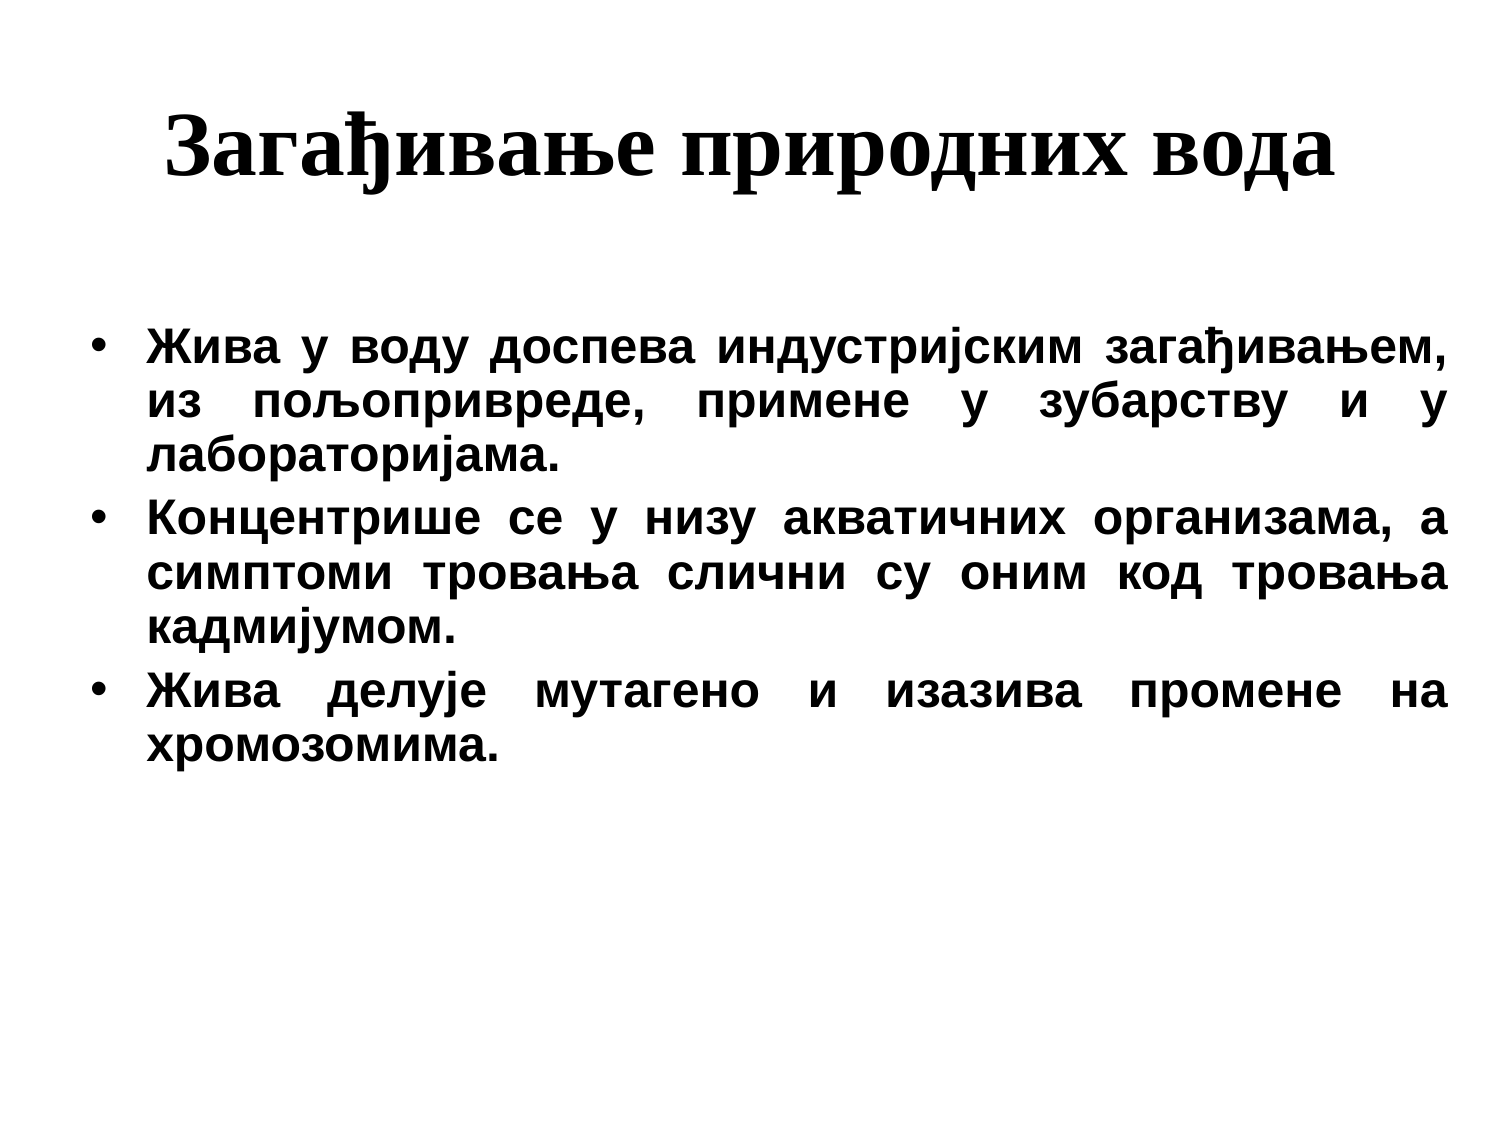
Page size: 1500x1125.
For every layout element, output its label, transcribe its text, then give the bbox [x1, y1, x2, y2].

list Жива у воду доспева индустријским загађивањем, из пољопривреде, примене у зубарству и у лабораторијама. Концентрише се у низу акватичних организама, а симптоми тровања слични су оним код тровања кадмијумом. Жива делује мутагено и изазива промене на хромозомима. [74, 312, 1463, 988]
title Загађивање природних вода [74, 44, 1426, 233]
